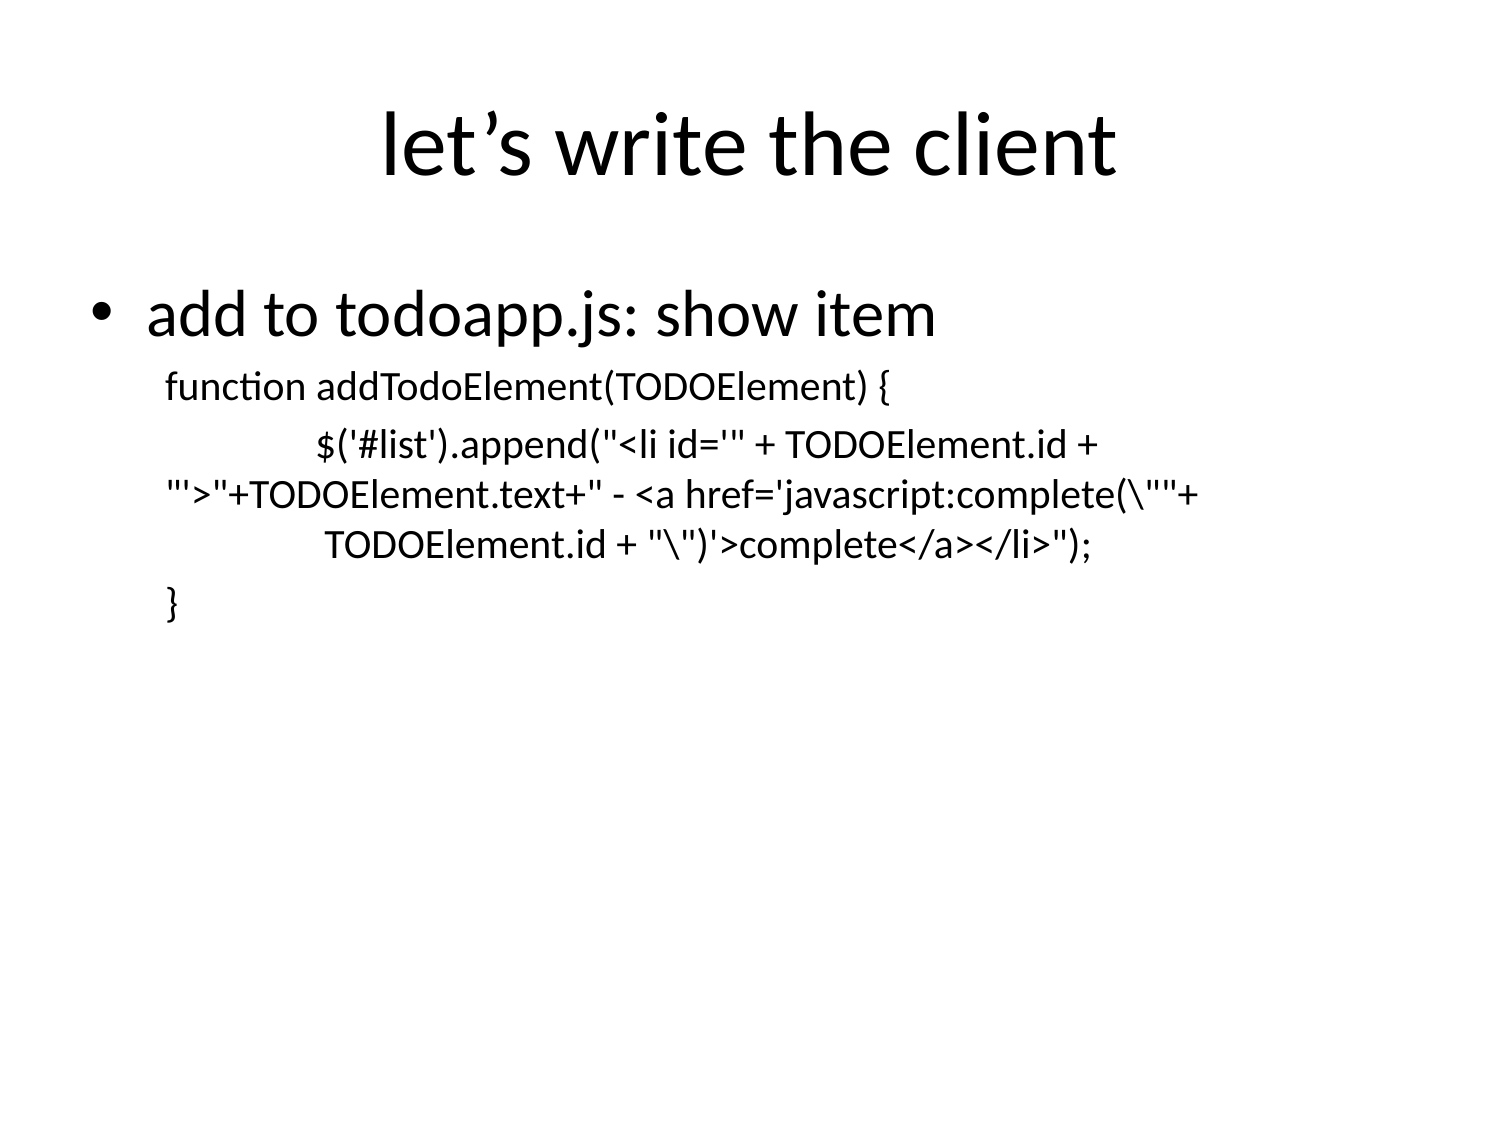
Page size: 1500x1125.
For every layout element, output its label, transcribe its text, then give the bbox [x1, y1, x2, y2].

title let’s write the client [75, 45, 1425, 233]
list add to todoapp.js: show item function addTodoElement(TODOElement) { $('#list').append("<li id='" + TODOElement.id + "'>"+TODOElement.text+" - <a href='javascript:complete(\""+ TODOElement.id + "\")'>complete</a></li>"); } [75, 262, 1425, 1005]
